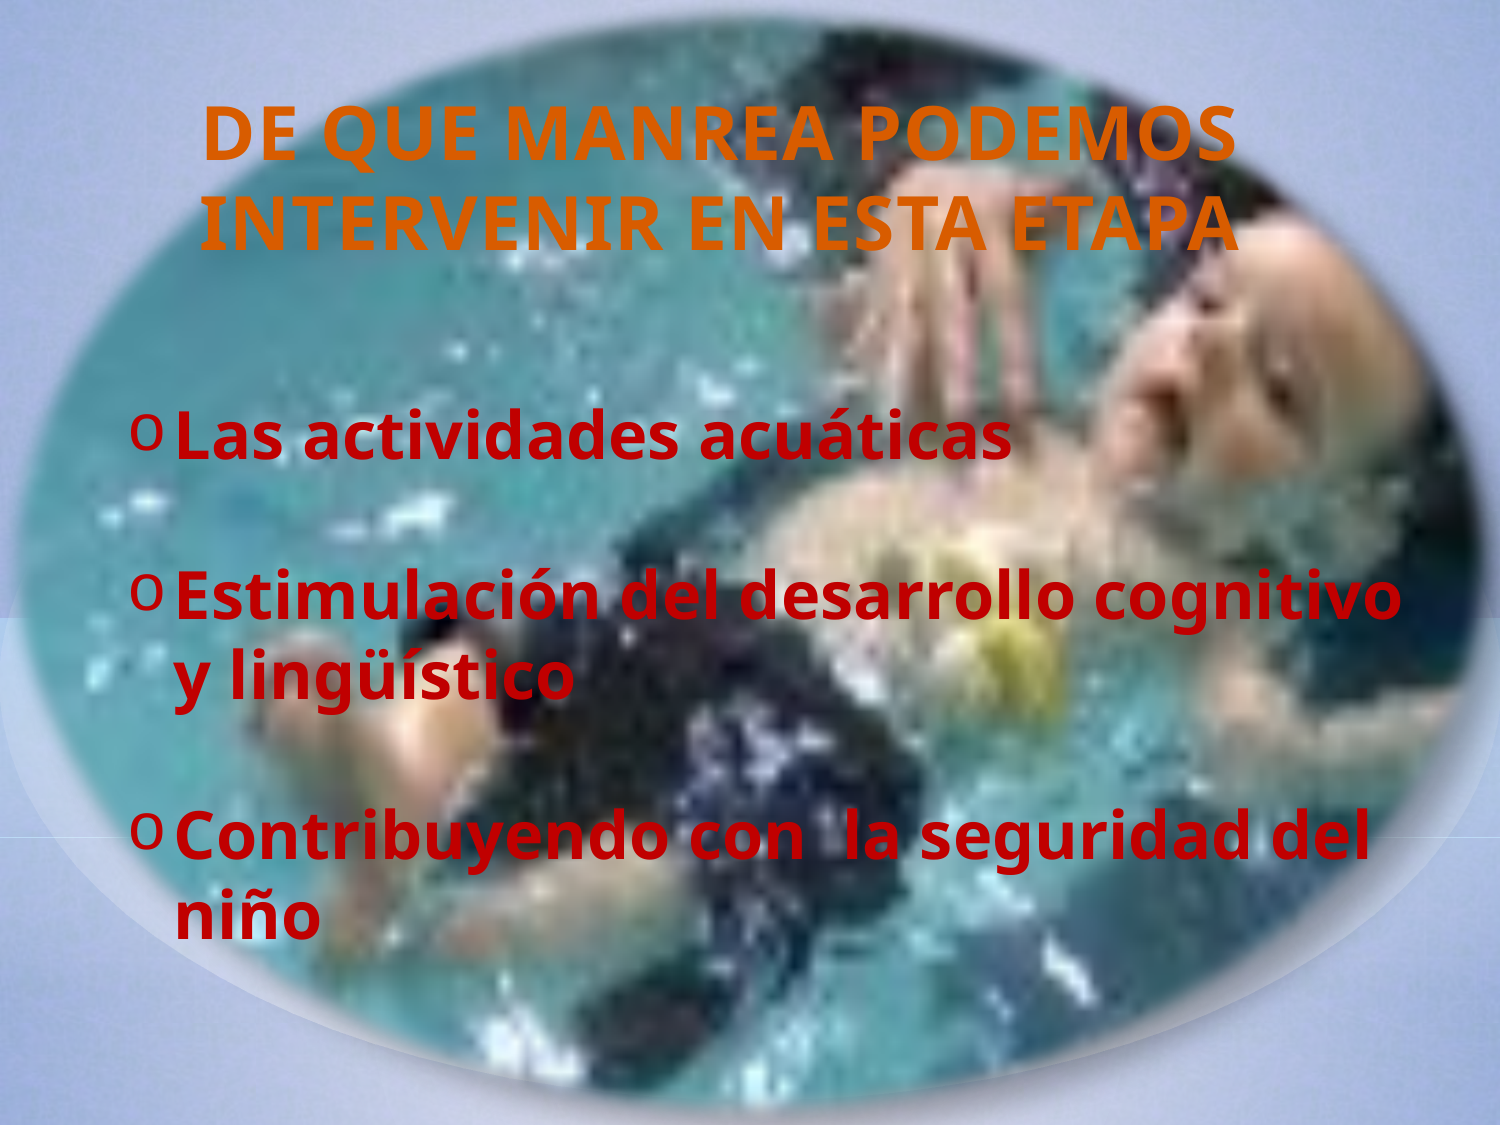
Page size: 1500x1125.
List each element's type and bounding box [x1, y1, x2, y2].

list [0, 0, 1500, 1125]
